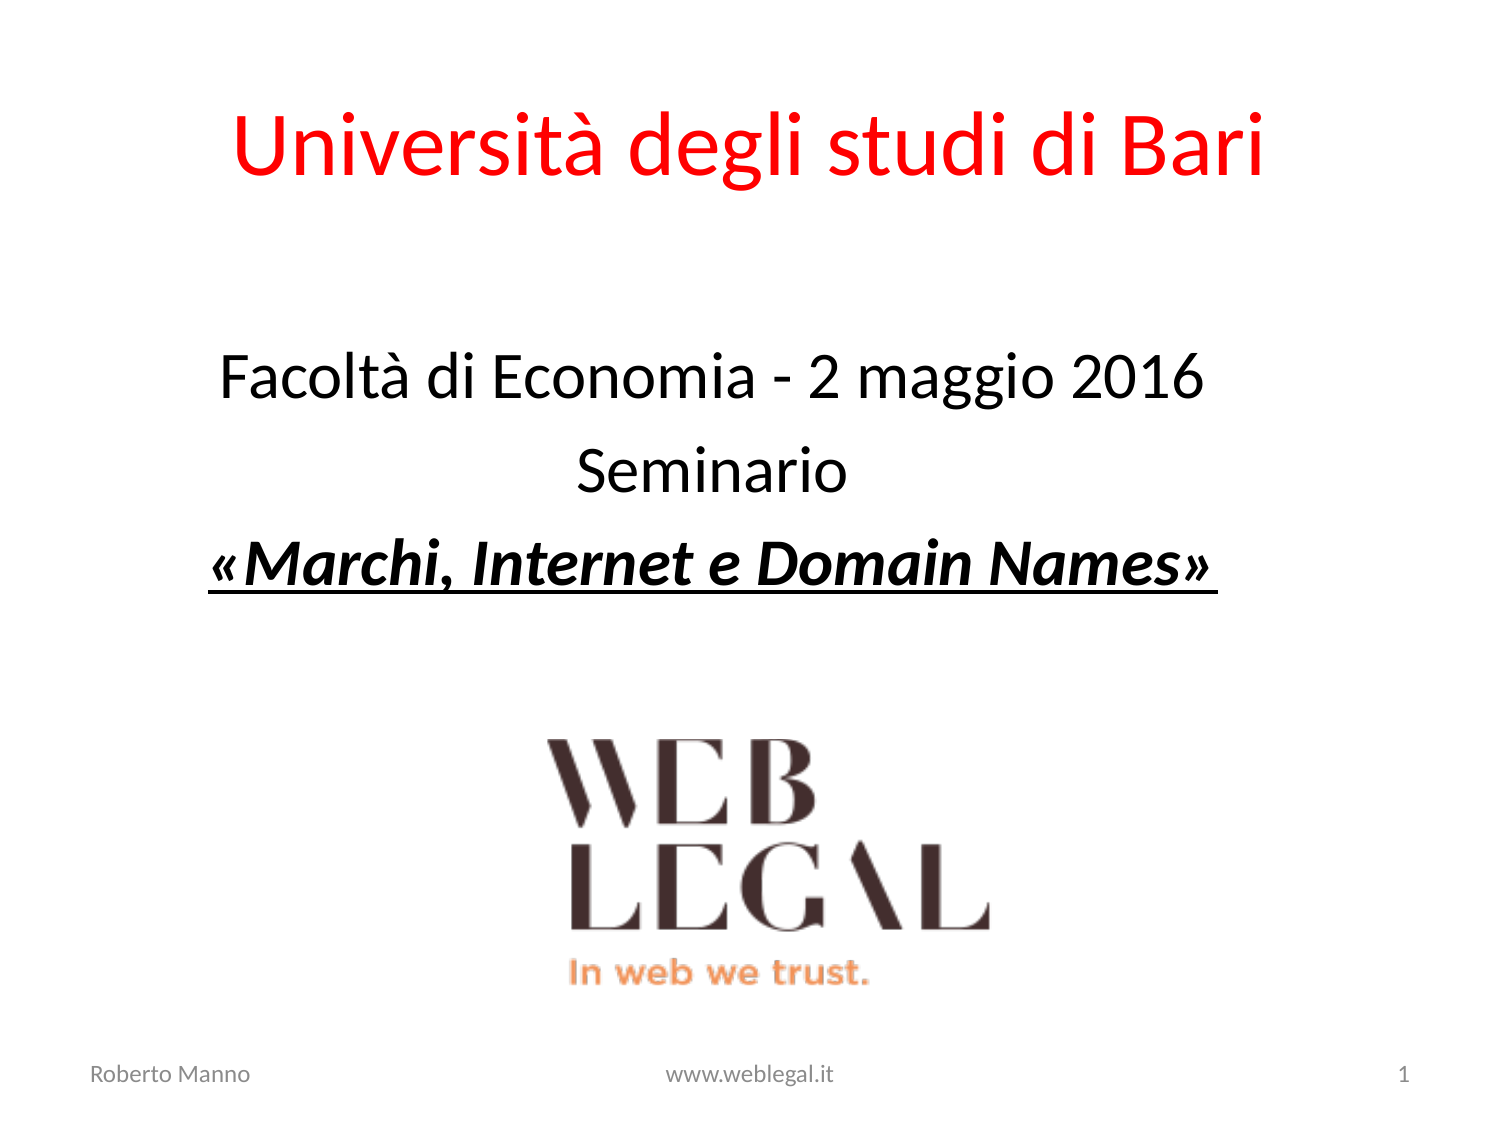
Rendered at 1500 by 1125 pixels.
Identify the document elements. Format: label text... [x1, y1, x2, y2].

title Università degli studi di Bari [75, 45, 1425, 233]
list Facoltà di Economia - 2 maggio 2016 Seminario «Marchi, Internet e Domain Names» [37, 324, 1388, 1068]
slide_number 1 [1074, 1042, 1425, 1103]
footer www.weblegal.it [512, 1042, 988, 1103]
picture [546, 739, 992, 989]
slide_number Roberto Manno [75, 1042, 425, 1103]
